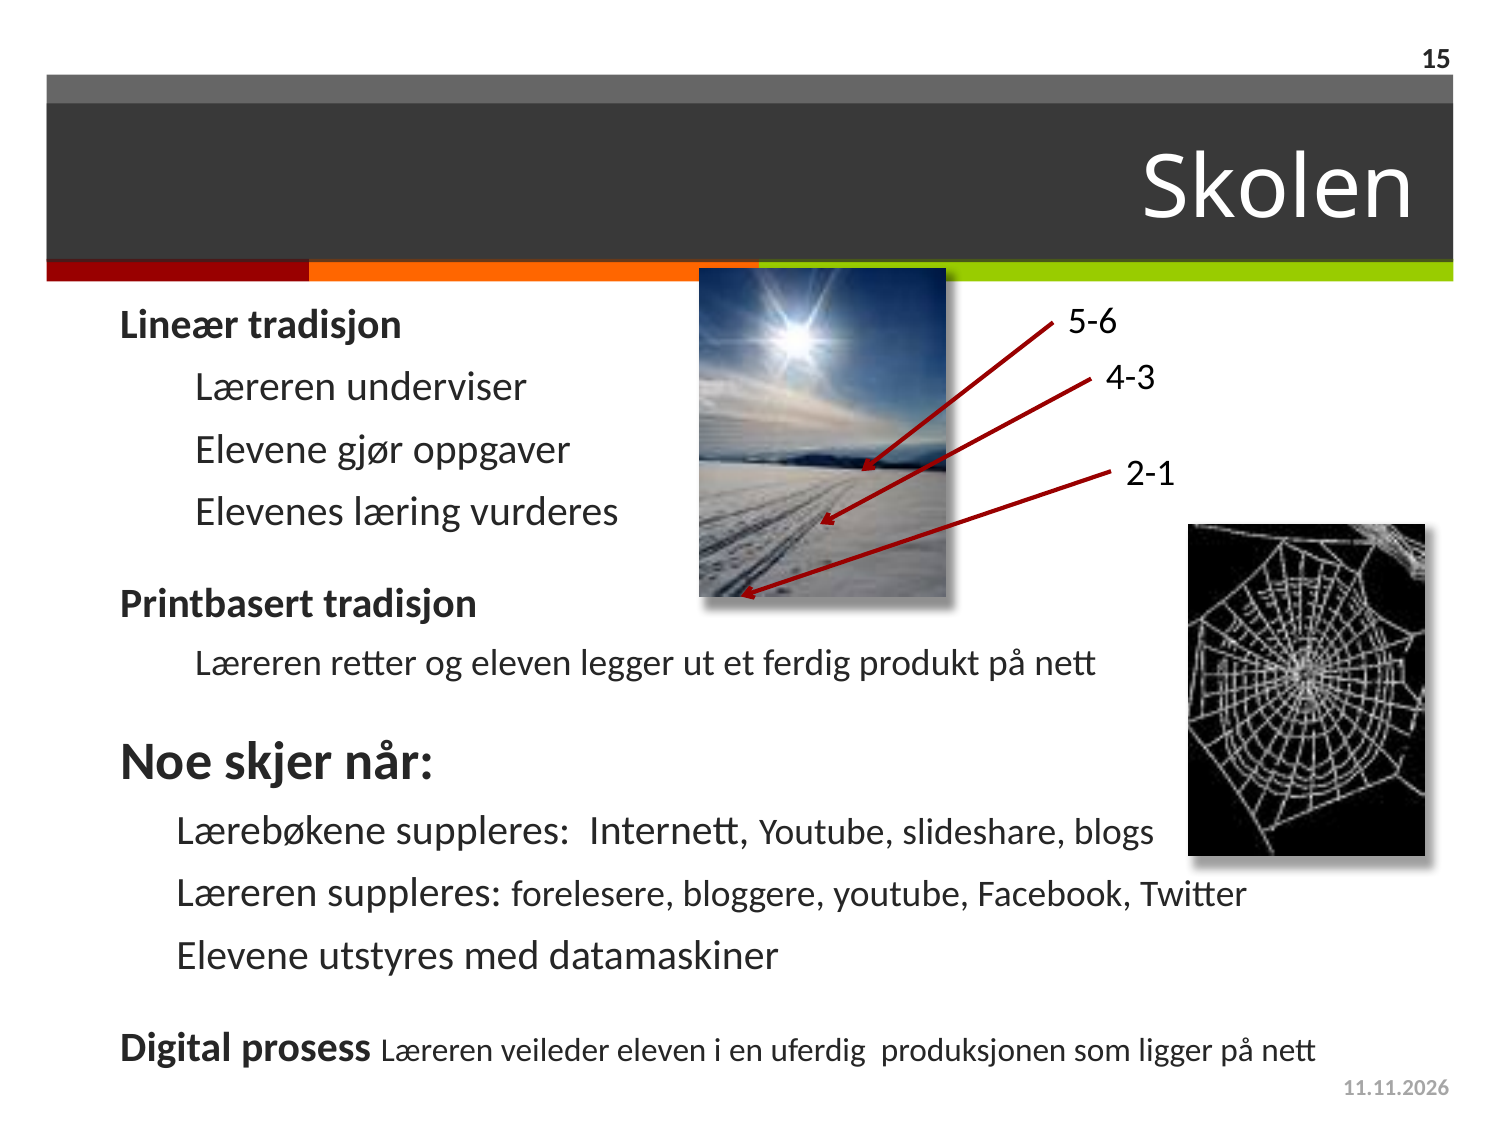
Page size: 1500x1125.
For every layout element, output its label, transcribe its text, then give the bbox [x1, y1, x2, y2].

picture [699, 267, 946, 597]
text_box 2-1 [1111, 440, 1209, 501]
text_box 4-3 [1091, 344, 1189, 404]
text_box 5-6 [1053, 288, 1151, 349]
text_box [740, 470, 1112, 597]
list Lineær tradisjon Læreren underviser Elevene gjør oppgaver Elevenes læring vurderes Printbasert tradisjon Læreren retter og eleven legger ut et ferdig produkt på nett Noe skjer når: Lærebøkene suppleres: Internett, Youtube, slideshare, blogs Læreren suppleres: forelesere, bloggere, youtube, Facebook, Twitter Elevene utstyres med datamaskiner Digital prosess Læreren veileder eleven i en uferdig produksjonen som ligger på nett [105, 288, 1467, 1103]
slide_number 15 [1362, 27, 1466, 87]
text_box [819, 378, 1092, 468]
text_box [860, 321, 1054, 376]
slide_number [1114, 1055, 1465, 1116]
picture [1188, 523, 1426, 856]
title Skolen [46, 103, 1454, 263]
